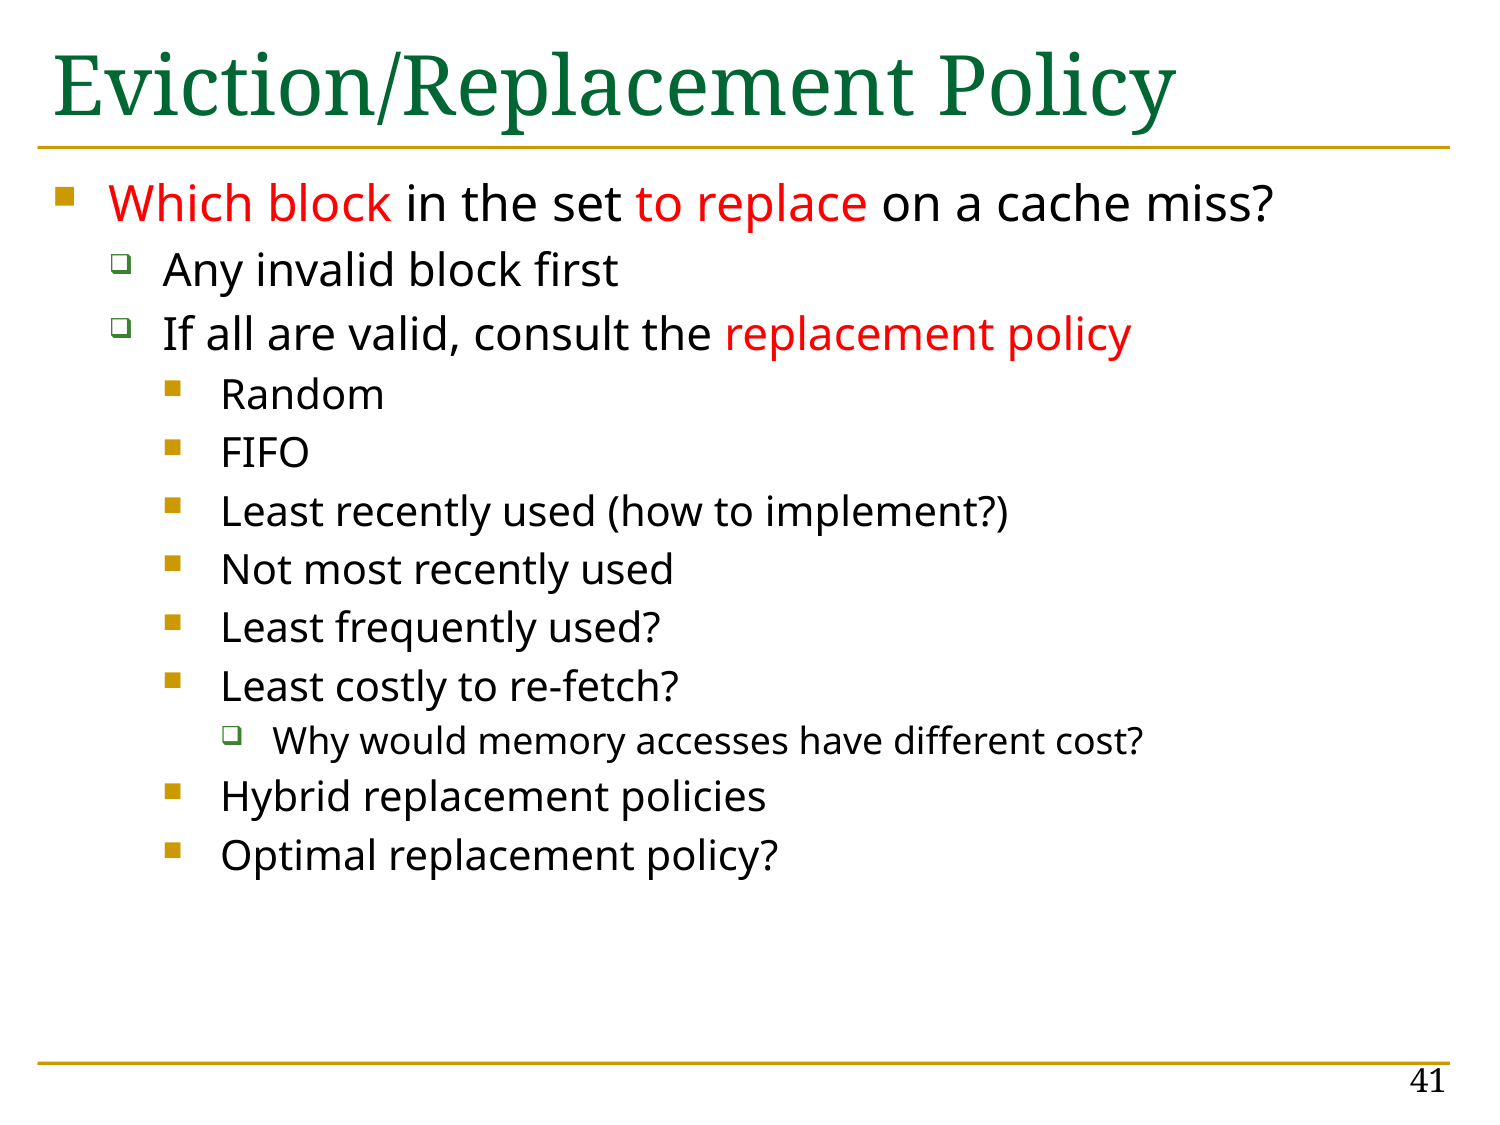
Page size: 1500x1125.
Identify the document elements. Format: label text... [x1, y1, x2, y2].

slide_number 41 [1111, 1036, 1462, 1112]
list Which block in the set to replace on a cache miss? Any invalid block first If all are valid, consult the replacement policy Random FIFO Least recently used (how to implement?) Not most recently used Least frequently used? Least costly to re-fetch? Why would memory accesses have different cost? Hybrid replacement policies Optimal replacement policy? [37, 163, 1450, 1016]
title Eviction/Replacement Policy [37, 24, 1450, 163]
